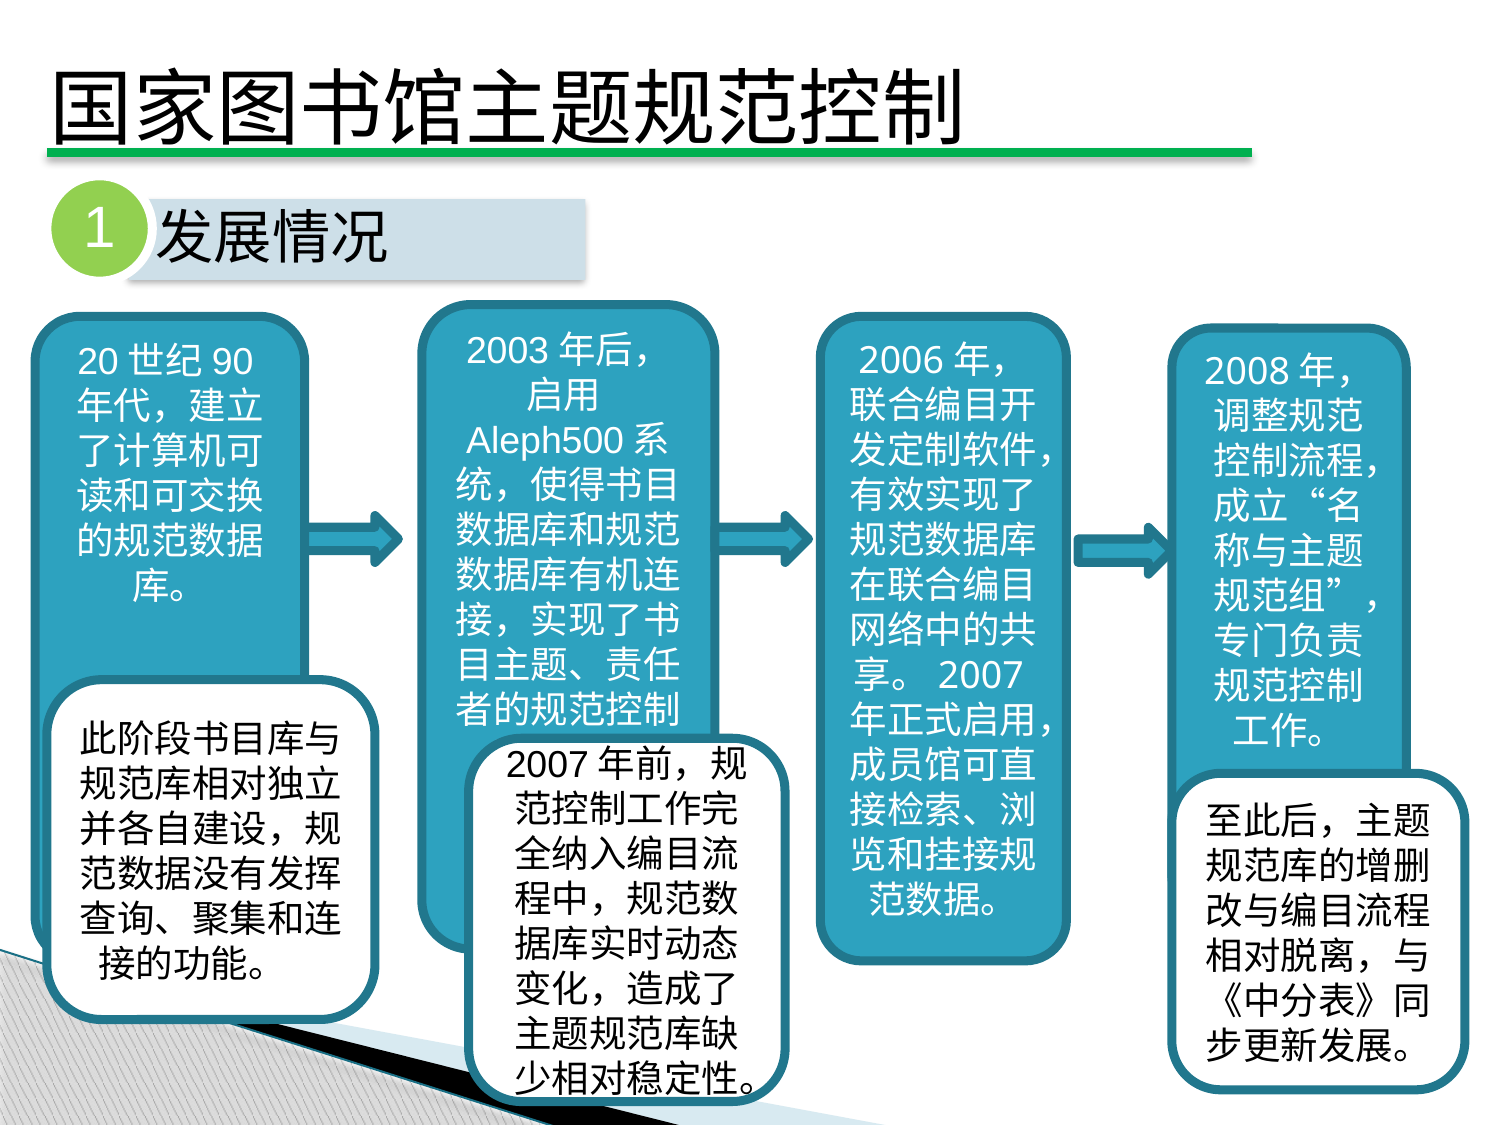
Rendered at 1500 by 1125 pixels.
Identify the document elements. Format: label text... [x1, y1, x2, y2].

text_box [1073, 522, 1167, 579]
text_box 2006年，联合编目开发定制软件，有效实现了规范数据库在联合编目网络中的共享。2007年正式启用，成员馆可直接检索、浏览和挂接规范数据。 [815, 311, 1071, 966]
text_box 国家图书馆主题规范控制 [35, 46, 1386, 164]
text_box 至此后，主题规范库的增删改与编目流程相对脱离，与《中分表》同步更新发展。 [1167, 768, 1470, 1095]
text_box 2007年前，规范控制工作完全纳入编目流程中，规范数据库实时动态变化，造成了主题规范库缺少相对稳定性。 [464, 733, 790, 1107]
text_box [300, 511, 403, 567]
text_box 20世纪90年代，建立了计算机可读和可交换的规范数据库。 [30, 311, 310, 948]
text_box 2003年后，启用Aleph500系统，使得书目数据库和规范数据库有机连接，实现了书目主题、责任者的规范控制和关联。 [417, 300, 720, 954]
text_box [710, 511, 814, 567]
text_box 2008年，调整规范控制流程，成立“名称与主题规范组”，专门负责规范控制工作。 [1167, 323, 1411, 814]
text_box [46, 175, 586, 282]
text_box 此阶段书目库与规范库相对独立并各自建设，规范数据没有发挥查询、聚集和连接的功能。。 [42, 675, 380, 1025]
